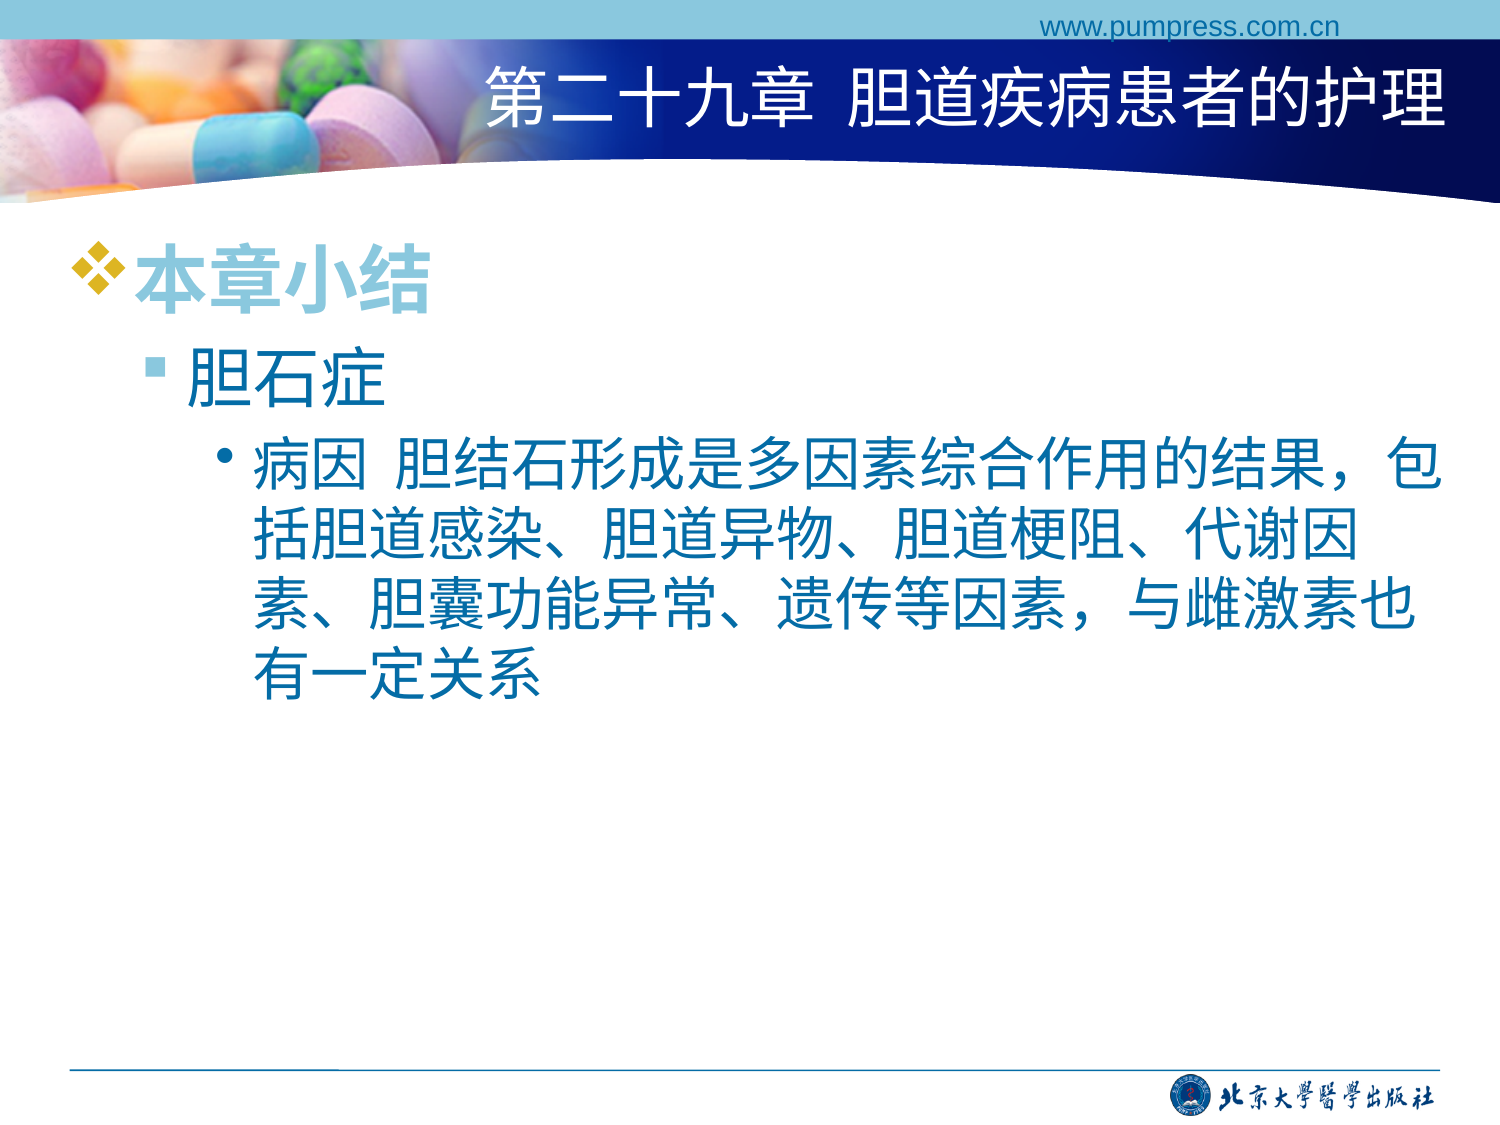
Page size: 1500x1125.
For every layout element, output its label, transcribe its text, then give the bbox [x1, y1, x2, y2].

slide_number www.pumpress.com.cn [1025, 0, 1463, 38]
picture [0, 40, 1500, 203]
picture [1170, 1074, 1436, 1118]
list 本章小结 胆石症 病因 胆结石形成是多因素综合作用的结果，包括胆道感染、胆道异物、胆道梗阻、代谢因素、胆囊功能异常、遗传等因素，与雌激素也有一定关系 [49, 224, 1463, 1026]
title 第二十九章 胆道疾病患者的护理 [137, 49, 1463, 143]
